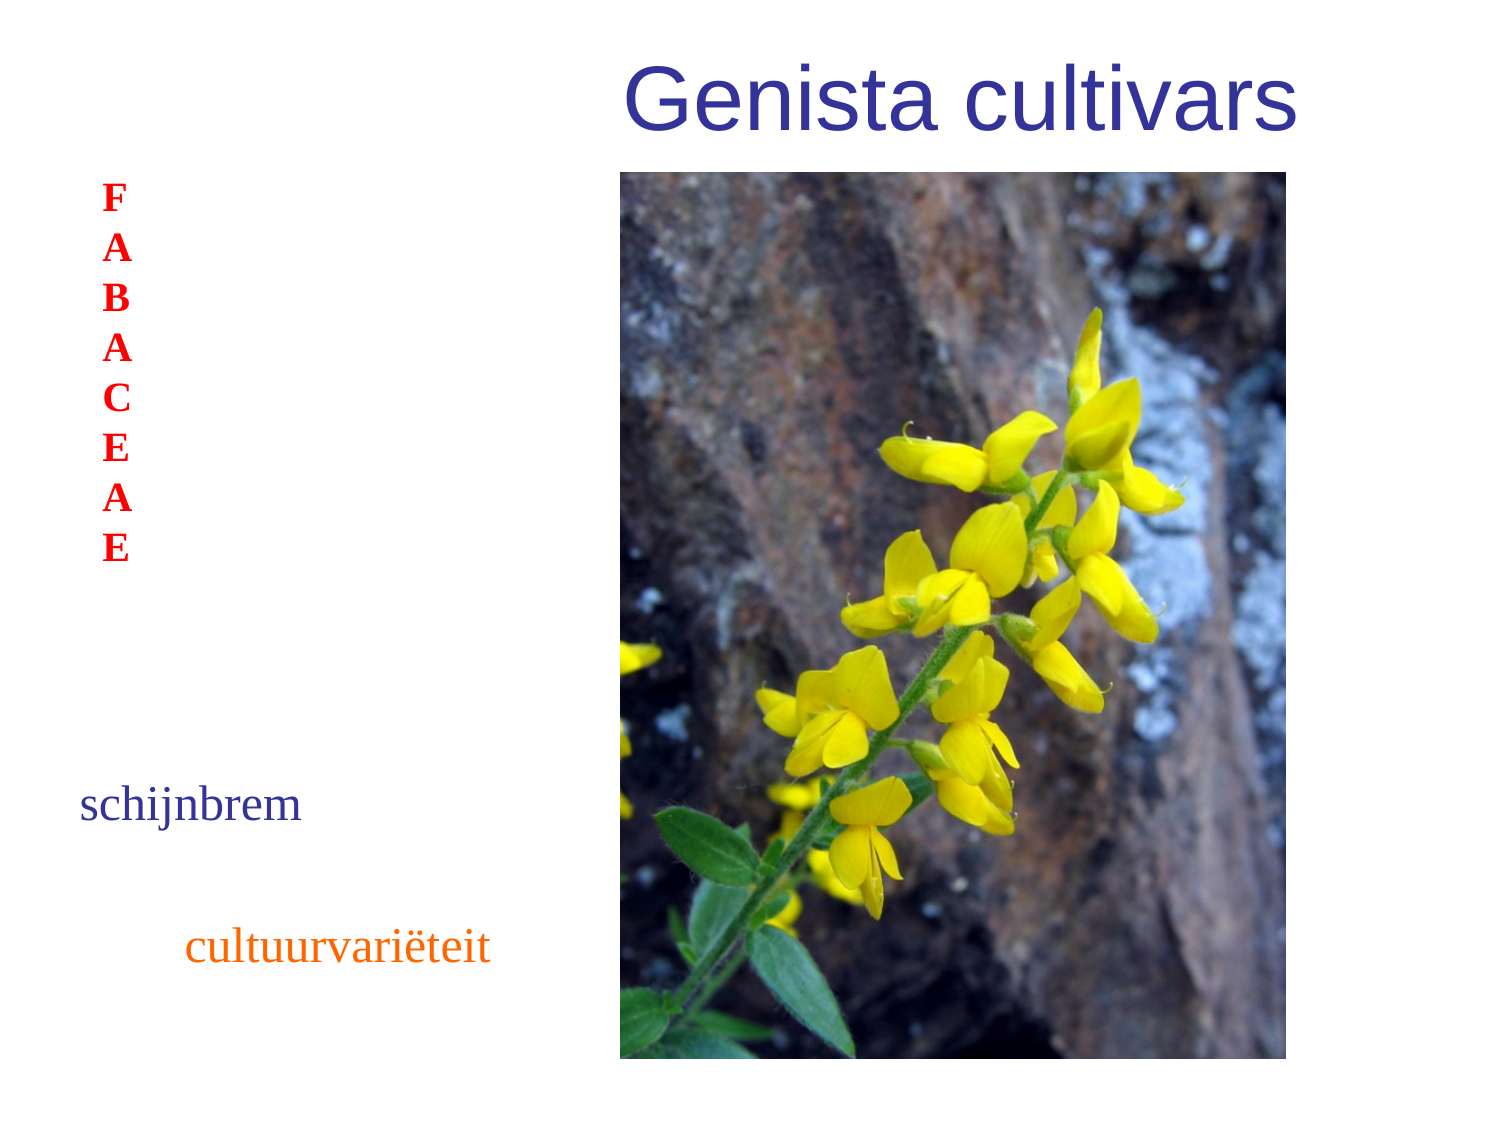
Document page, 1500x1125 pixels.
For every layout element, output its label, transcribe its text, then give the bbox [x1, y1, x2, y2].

text_box FABACEAE [87, 162, 150, 578]
text_box cultuurvariëteit [0, 904, 506, 980]
picture [619, 172, 1286, 1059]
title Genista cultivars [41, 0, 1317, 188]
text_box schijnbrem [64, 763, 614, 838]
